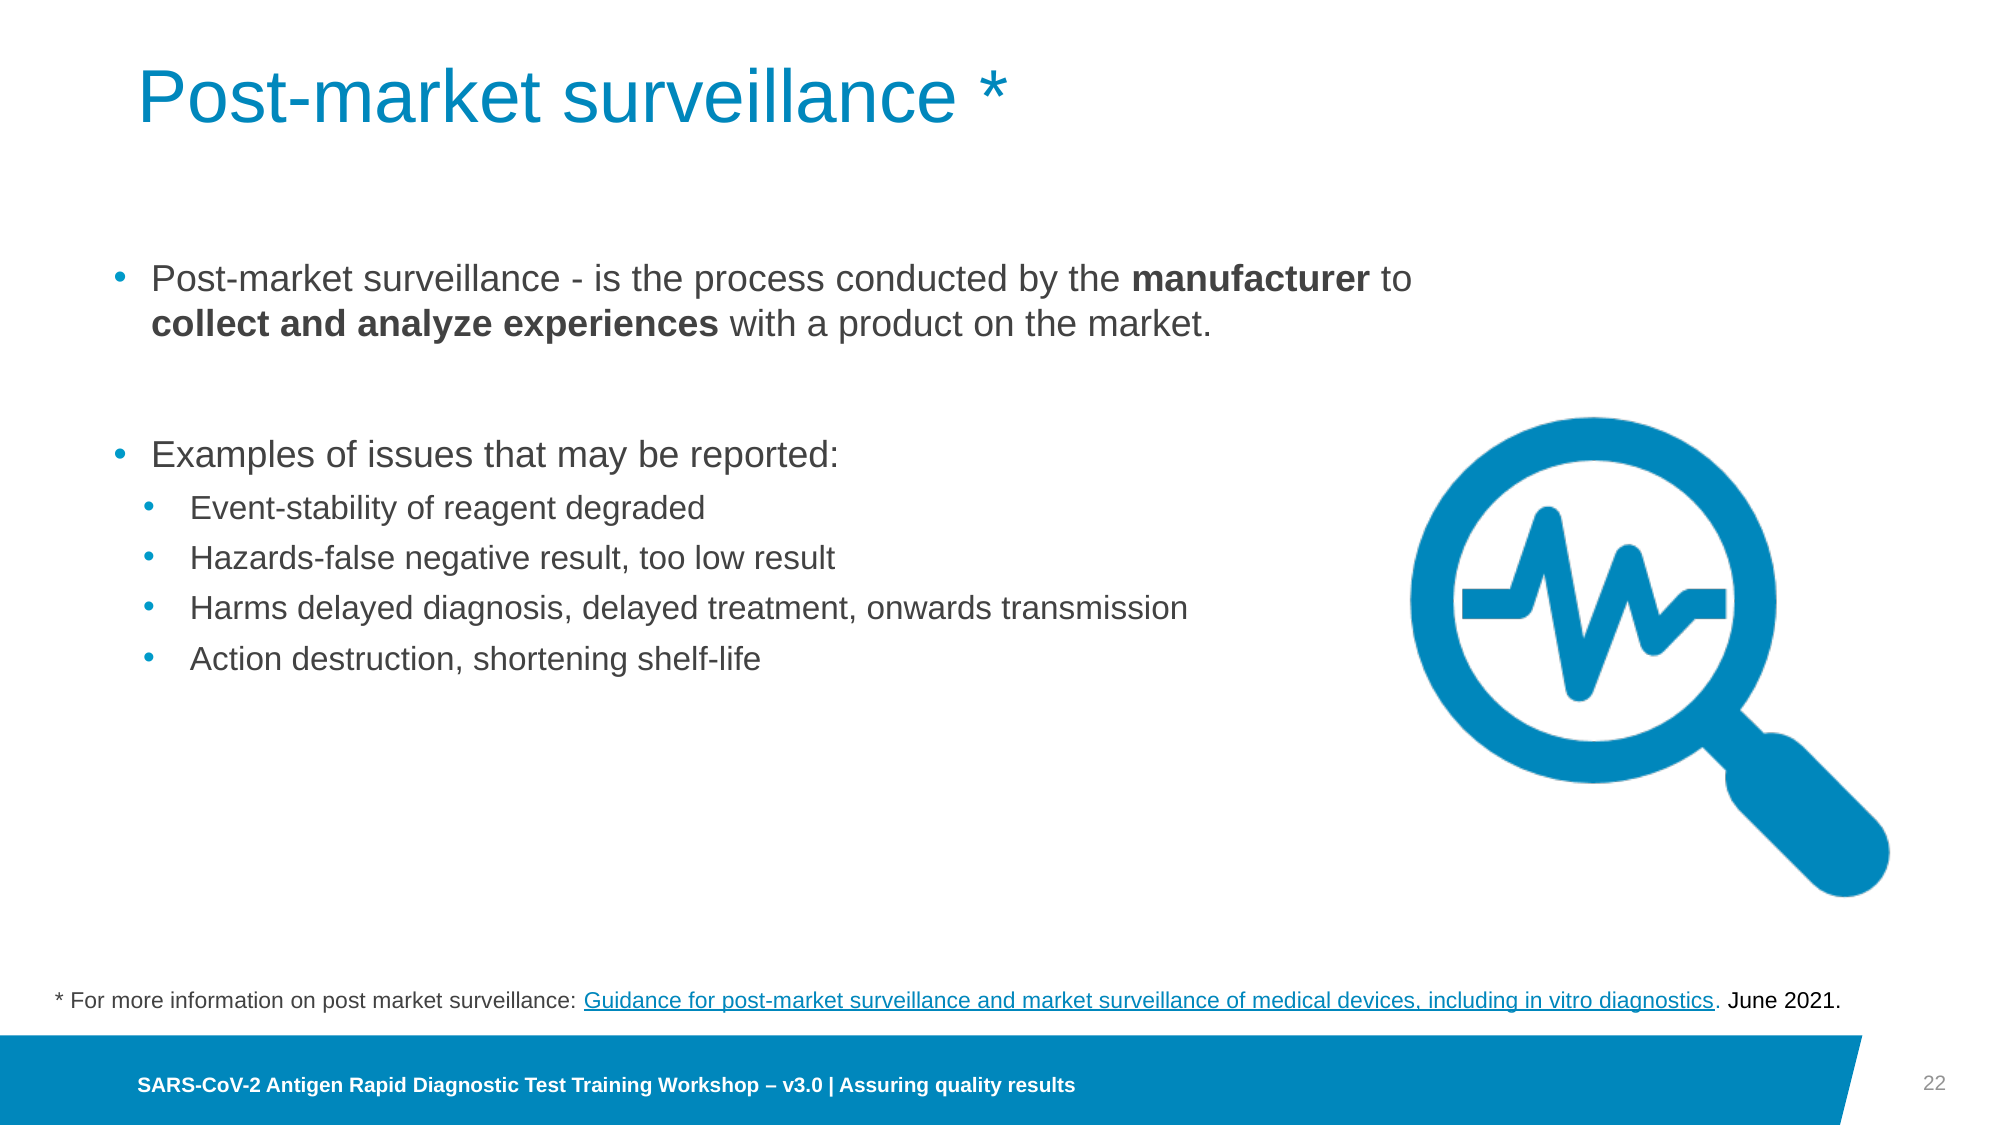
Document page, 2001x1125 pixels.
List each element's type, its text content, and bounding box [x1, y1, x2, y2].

picture [1367, 371, 1941, 945]
list Post-market surveillance - is the process conducted by the manufacturer to collect and analyze experiences with a product on the market. Examples of issues that may be reported: Event-stability of reagent degraded Hazards-false negative result, too low result Harms delayed diagnosis, delayed treatment, onwards transmission Action destruction, shortening shelf-life [110, 253, 1417, 658]
text_box * For more information on post market surveillance: Guidance for post-market surveillance and market surveillance of medical devices, including in vitro diagnostics. June 2021. [40, 977, 1905, 1020]
title Post-market surveillance * [137, 0, 1863, 139]
footer SARS-CoV-2 Antigen Rapid Diagnostic Test Training Workshop – v3.0 | Assuring quality results [137, 1042, 1338, 1125]
slide_number 22 [1862, 1035, 1947, 1125]
